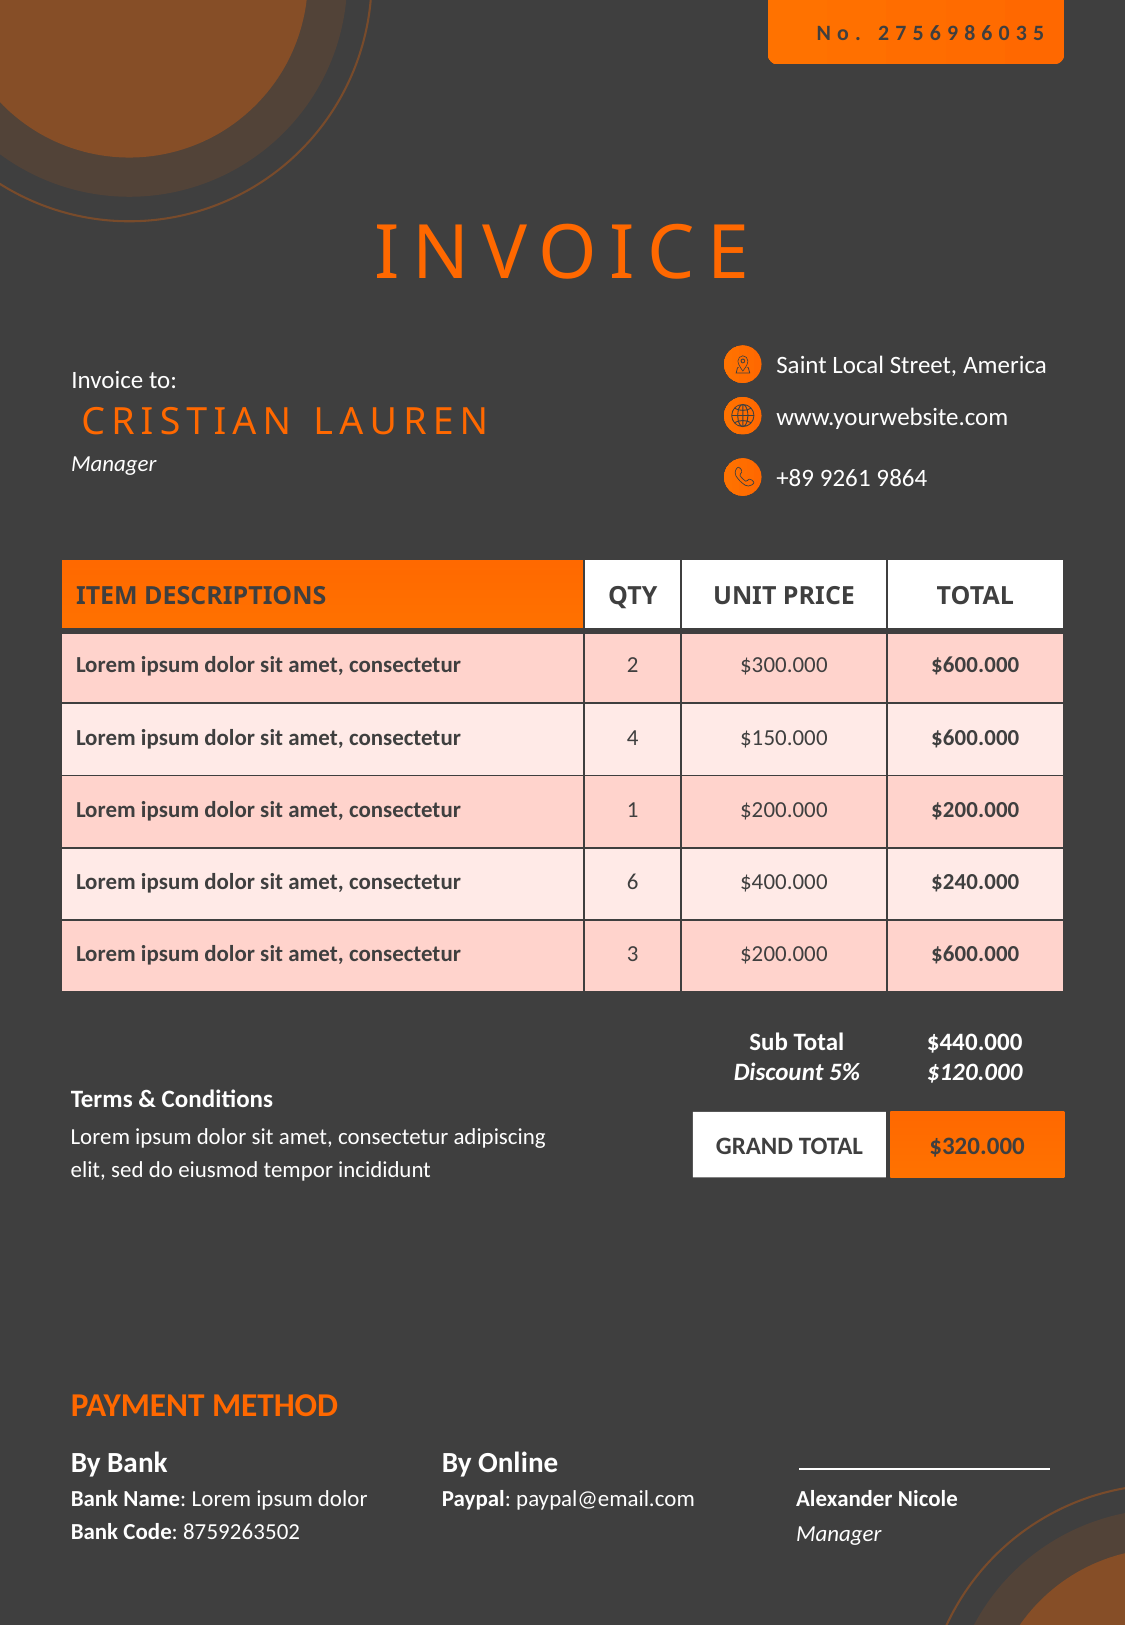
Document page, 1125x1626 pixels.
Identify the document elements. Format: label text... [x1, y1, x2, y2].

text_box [724, 341, 1125, 387]
table_cell $200.000 [888, 776, 1063, 847]
table_cell Lorem ipsum dolor sit amet, consectetur [62, 849, 583, 919]
text_box Alexander Nicole [781, 1476, 1069, 1511]
table_cell 2 [585, 634, 680, 702]
text_box [723, 457, 761, 497]
table_header QTY [585, 560, 680, 628]
text_box [889, 1111, 1066, 1178]
text_box [766, 0, 1066, 66]
text_box Bank Code: 8759263502 [55, 1508, 519, 1552]
text_box By Online [427, 1436, 768, 1486]
text_box INVOICE [360, 196, 765, 302]
table_cell $150.000 [682, 704, 886, 775]
text_box Terms & Conditions [55, 1075, 397, 1120]
table_cell $240.000 [888, 849, 1063, 919]
table_cell Lorem ipsum dolor sit amet, consectetur [62, 634, 583, 702]
text_box GRAND TOTAL [689, 1121, 890, 1167]
table_cell $300.000 [682, 634, 886, 702]
table_header ITEM DESCRIPTIONS [62, 560, 583, 628]
table_cell 3 [585, 921, 680, 991]
table_cell 4 [585, 704, 680, 775]
text_box Bank Name: Lorem ipsum dolor [55, 1476, 397, 1508]
table_cell $200.000 [682, 776, 886, 847]
table_header UNIT PRICE [682, 560, 886, 628]
text_box Manager [56, 441, 172, 484]
table_cell Lorem ipsum dolor sit amet, consectetur [62, 921, 583, 991]
table_cell $600.000 [888, 921, 1063, 991]
table_header TOTAL [888, 560, 1063, 628]
text_box $440.000 $120.000 [893, 1017, 1057, 1093]
table_cell Lorem ipsum dolor sit amet, consectetur [62, 704, 583, 775]
text_box $320.000 [895, 1121, 1060, 1167]
text_box Invoice to: [56, 356, 193, 402]
text_box Manager [781, 1511, 924, 1554]
text_box By Bank [55, 1436, 397, 1476]
text_box [692, 1111, 887, 1121]
text_box Lorem ipsum dolor sit amet, consectetur adipiscing elit, sed do eiusmod tempor incididunt [55, 1108, 588, 1190]
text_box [924, 1484, 1125, 1625]
text_box Sub Total Discount 5% [715, 1017, 879, 1093]
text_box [724, 392, 1125, 439]
table_cell $400.000 [682, 849, 886, 919]
text_box No. 2756986035 [801, 11, 1060, 53]
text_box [0, 0, 372, 222]
table_cell $600.000 [888, 704, 1063, 775]
table_cell 1 [585, 776, 680, 847]
table_cell $600.000 [888, 634, 1063, 702]
text_box CRISTIAN LAUREN [66, 390, 504, 450]
text_box [692, 1167, 887, 1178]
text_box Paypal: paypal@email.com [427, 1476, 715, 1519]
text_box +89 9261 9864 [761, 454, 1125, 499]
table_cell Lorem ipsum dolor sit amet, consectetur [62, 776, 583, 847]
text_box PAYMENT METHOD [55, 1375, 397, 1431]
table_cell 6 [585, 849, 680, 919]
table_cell $200.000 [682, 921, 886, 991]
